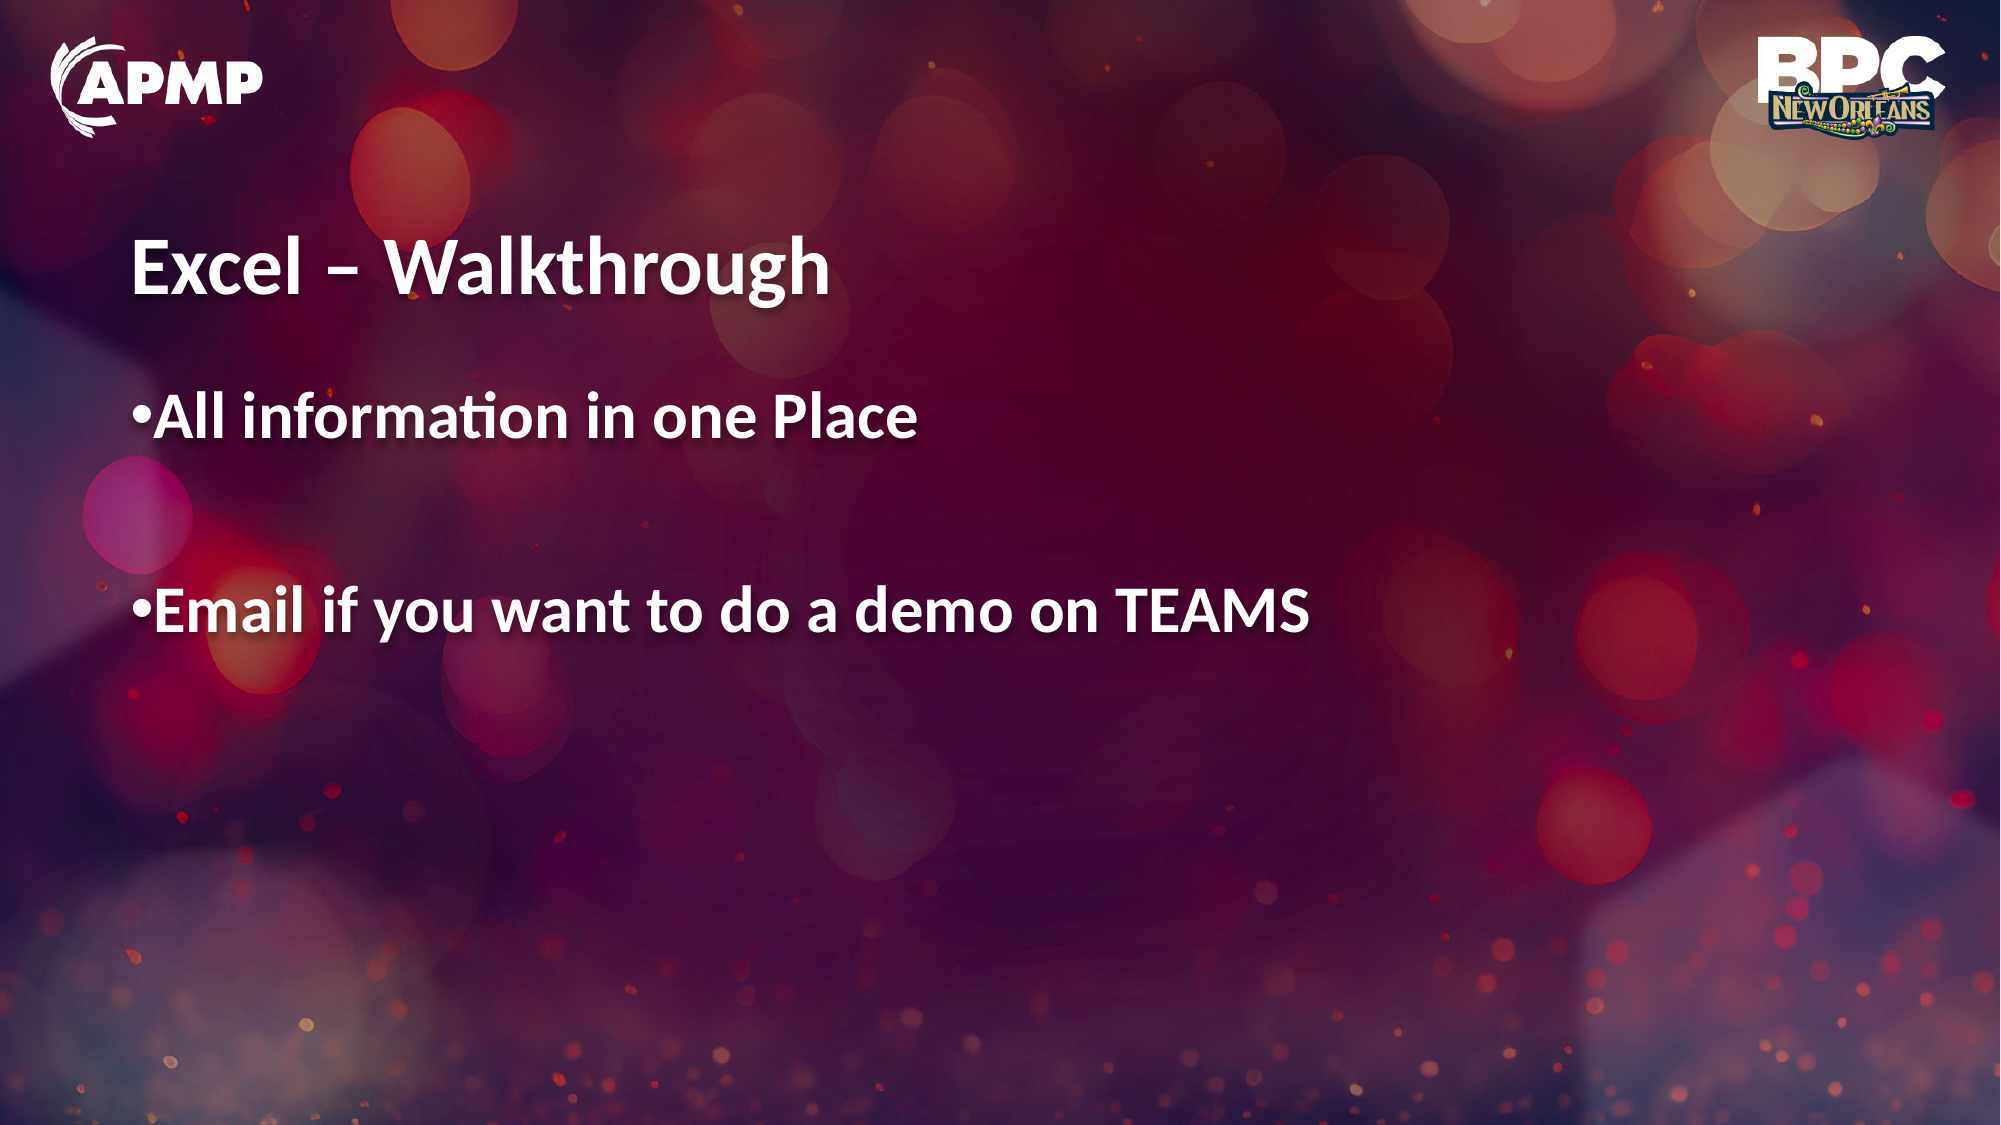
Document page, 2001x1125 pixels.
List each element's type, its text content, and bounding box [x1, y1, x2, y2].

title Excel – Walkthrough [115, 215, 1841, 300]
picture [0, 0, 2001, 1125]
list All information in one Place Email if you want to do a demo on TEAMS [115, 373, 1841, 1088]
